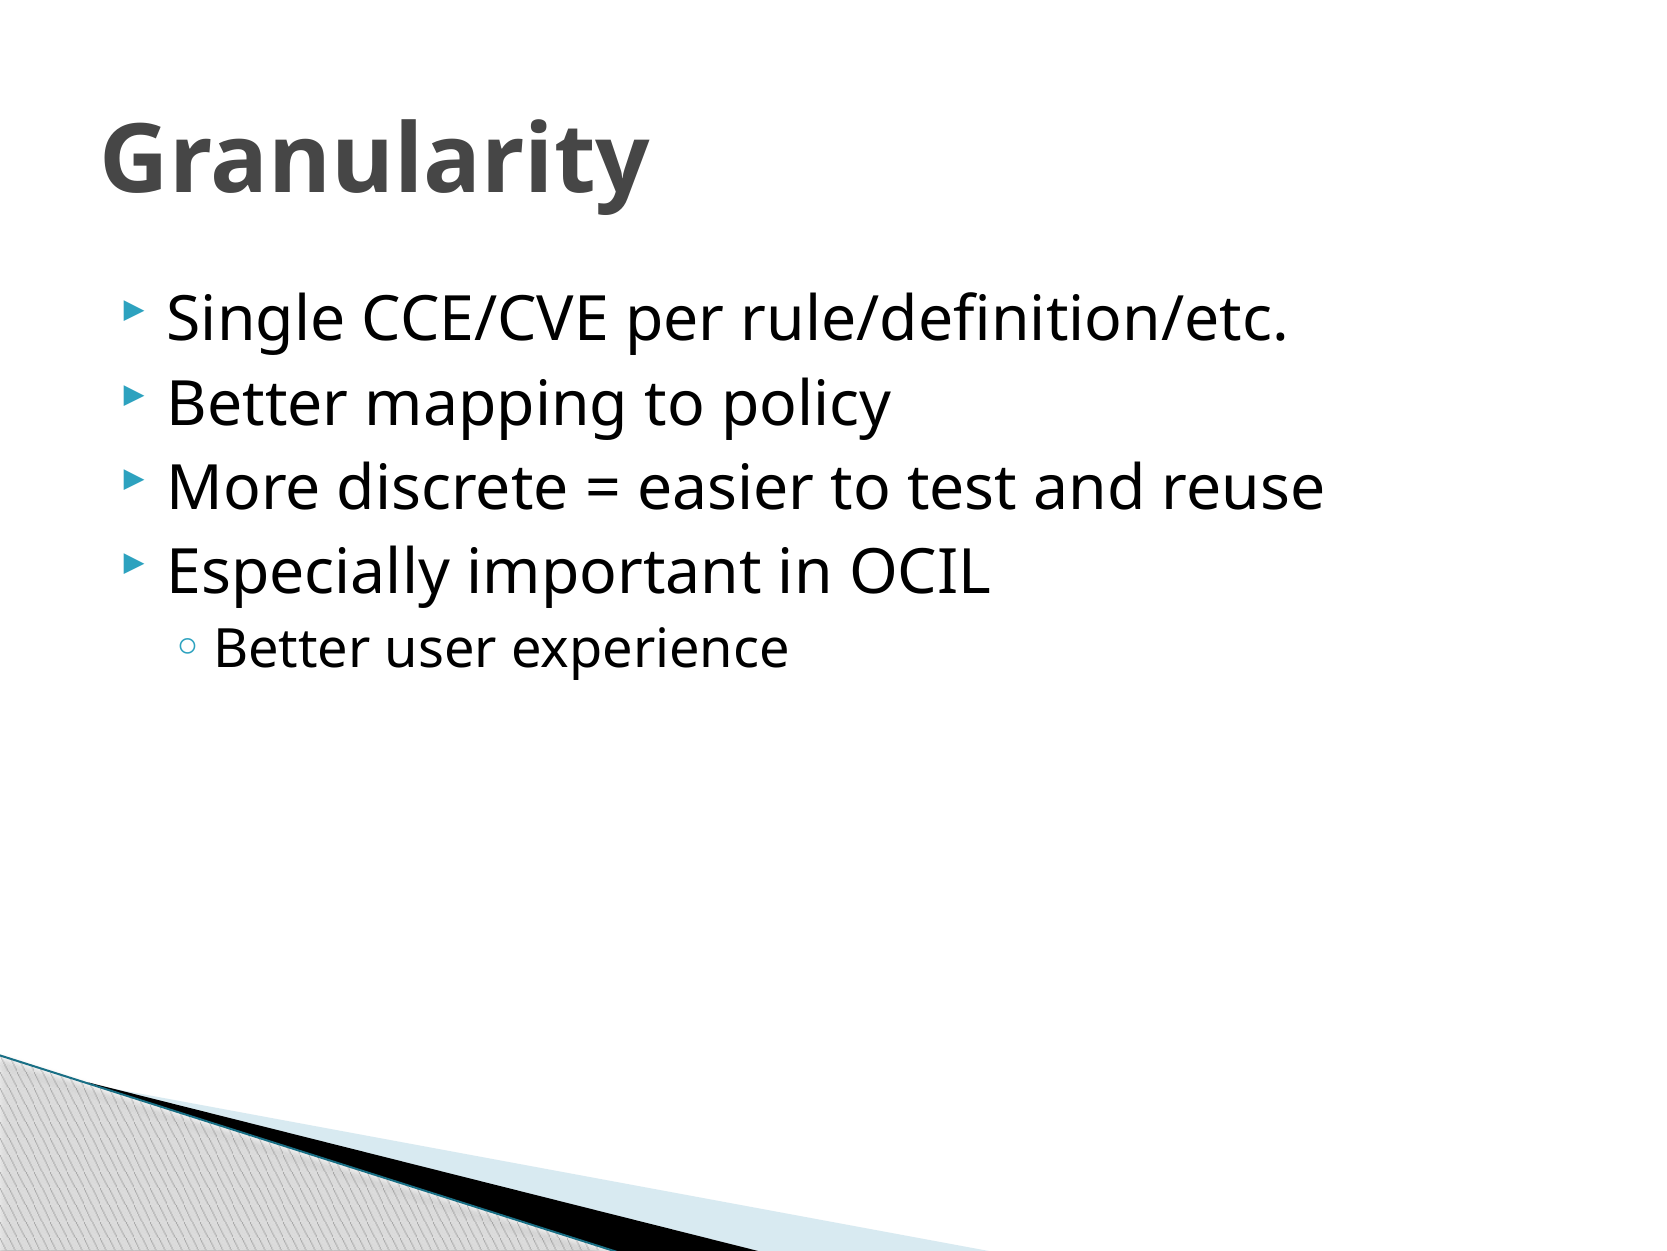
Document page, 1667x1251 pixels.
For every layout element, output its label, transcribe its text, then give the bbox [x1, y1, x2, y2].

list Single CCE/CVE per rule/definition/etc. Better mapping to policy More discrete = easier to test and reuse Especially important in OCIL Better user experience [83, 270, 1584, 1095]
title Granularity [83, 50, 1584, 259]
